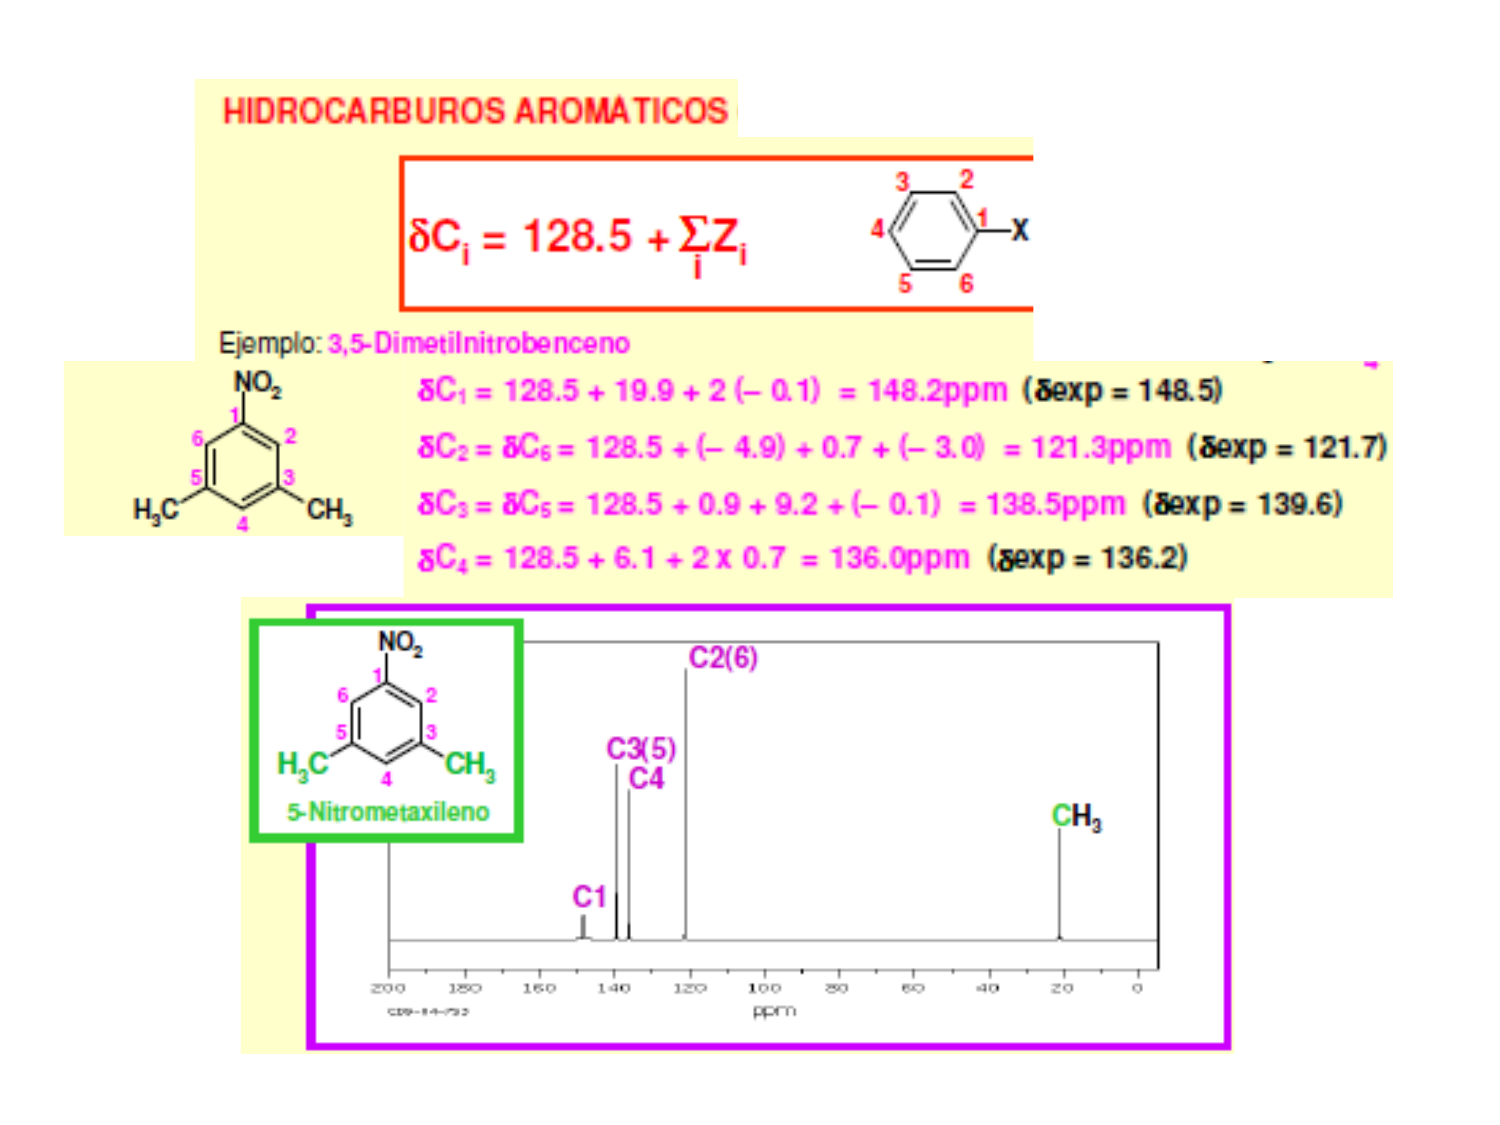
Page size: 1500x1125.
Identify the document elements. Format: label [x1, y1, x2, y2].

picture [63, 79, 1394, 1054]
